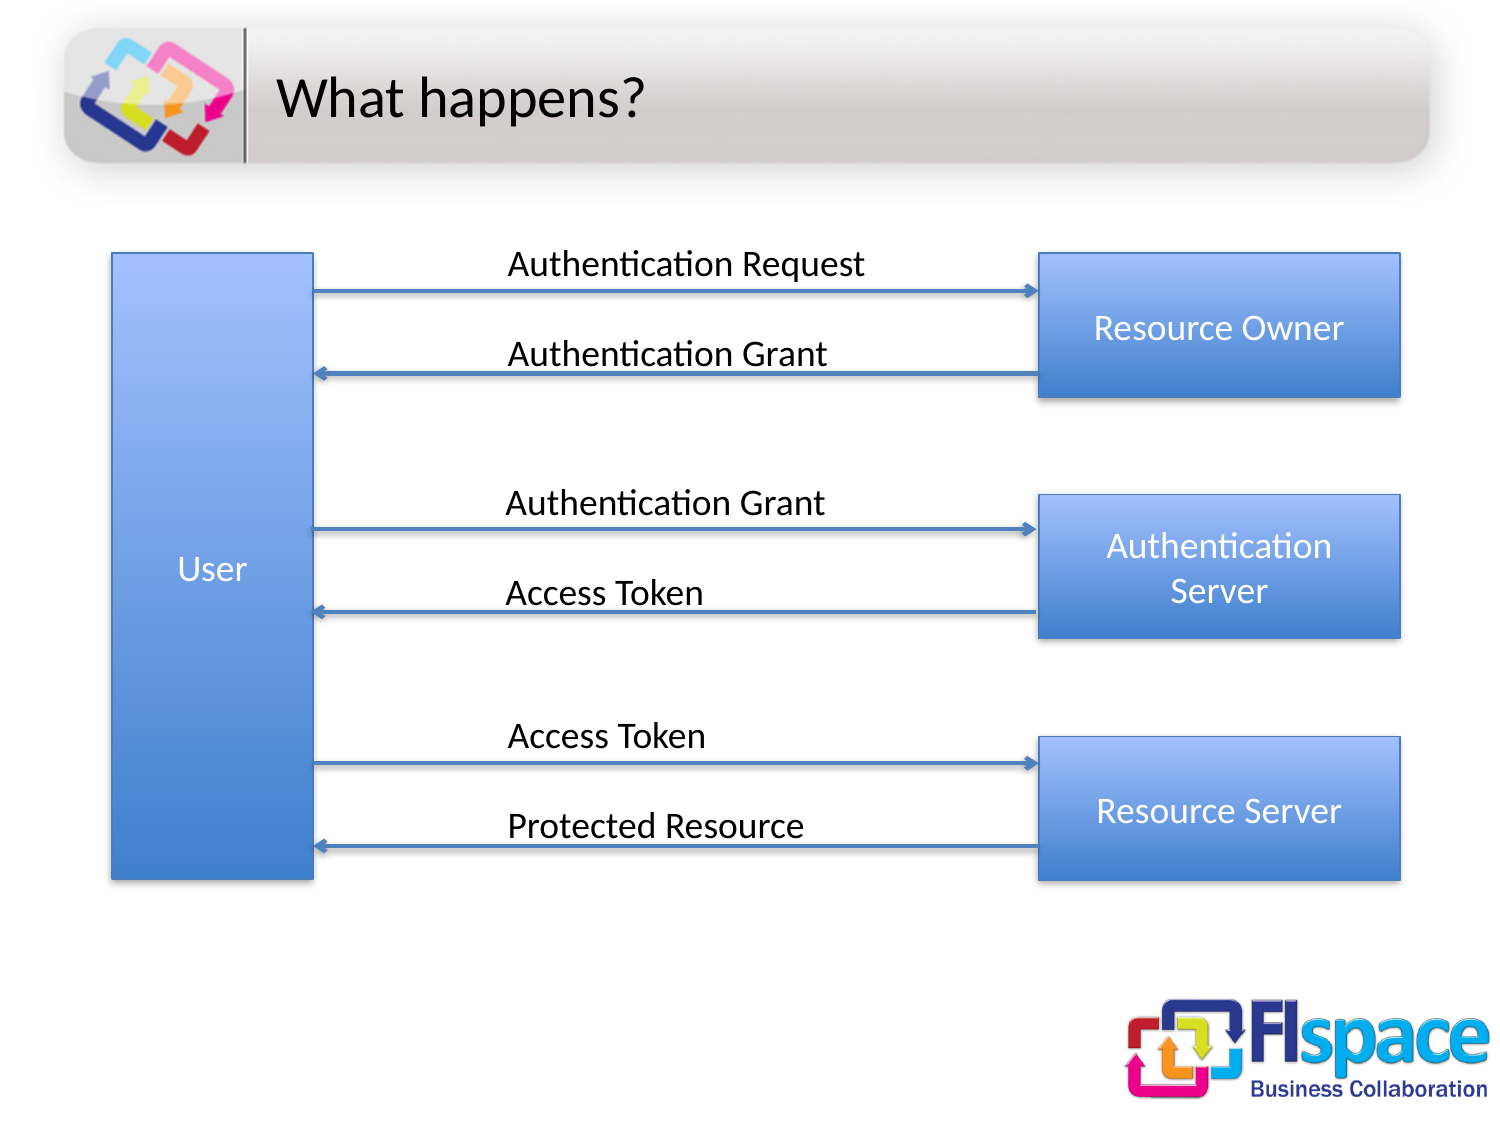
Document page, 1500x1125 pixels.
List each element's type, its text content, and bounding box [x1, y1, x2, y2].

text_box Access Token Protected Resource [492, 771, 919, 845]
text_box Authentication Request Authentication Grant [492, 300, 919, 372]
text_box Resource Server [1038, 736, 1401, 881]
text_box Resource Owner [1038, 252, 1401, 398]
picture [0, 0, 1500, 253]
picture [1118, 993, 1496, 1101]
text_box Authentication Request Authentication Grant [492, 231, 919, 290]
text_box Access Token Protected Resource [492, 704, 919, 762]
title What happens? [261, 39, 1401, 149]
text_box Authentication Grant Access Token [490, 537, 916, 610]
text_box User [111, 252, 314, 880]
text_box Authentication Grant Access Token [490, 470, 916, 528]
text_box Authentication Server [1038, 494, 1401, 639]
